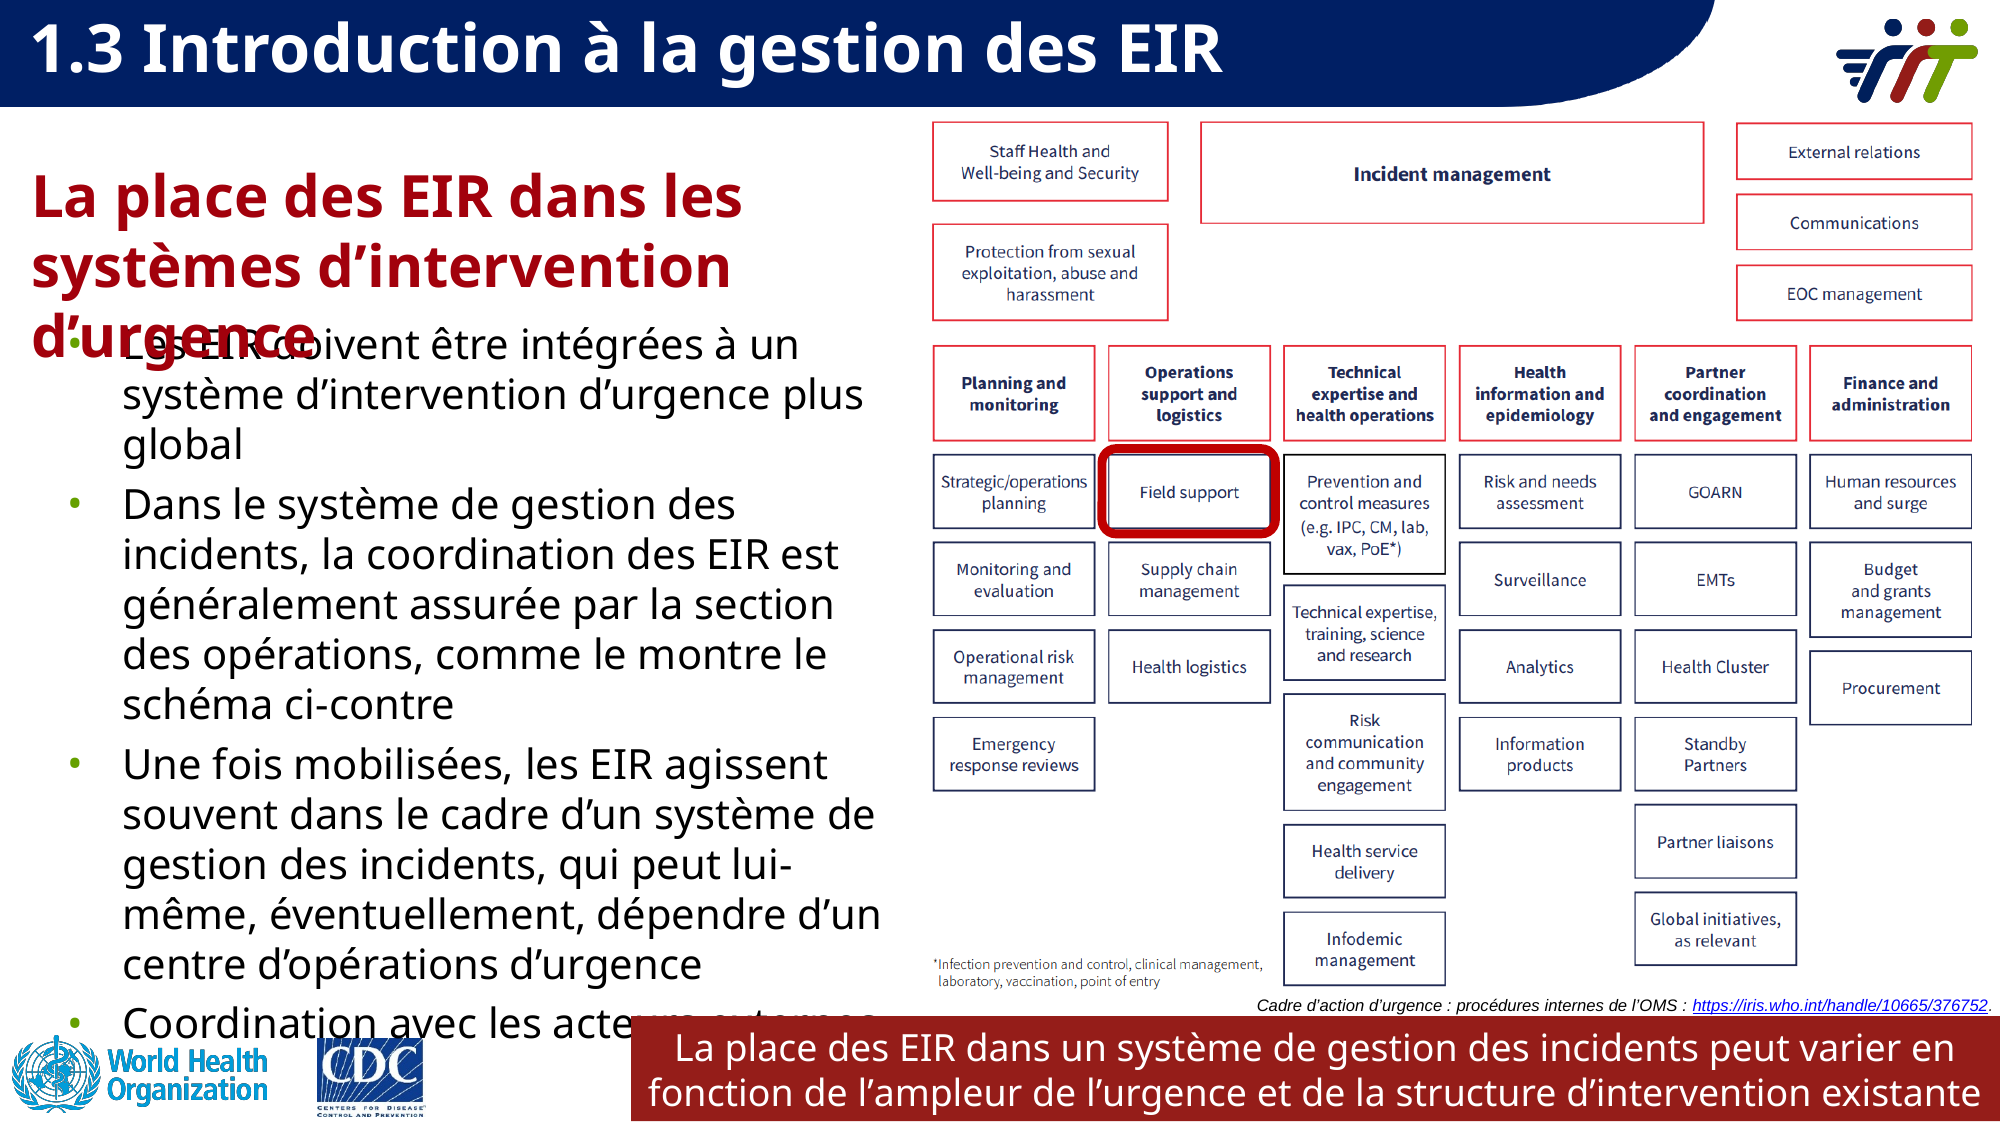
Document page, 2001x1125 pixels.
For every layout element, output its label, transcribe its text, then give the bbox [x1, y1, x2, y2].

picture [40, 1062, 47, 1070]
picture [0, 0, 1717, 107]
picture [12, 1083, 48, 1113]
text_box 1.3 Introduction à la gestion des EIR [22, 7, 1534, 110]
picture [36, 1088, 78, 1105]
picture [30, 1083, 37, 1091]
picture [46, 1056, 54, 1062]
picture [71, 1055, 90, 1091]
text_box Cadre d’action d’urgence : procédures internes de l’OMS : https://iris.who.int/handle/10665/376752. [1101, 987, 2000, 1023]
picture [921, 19, 1979, 1002]
text_box La place des EIR dans les systèmes d’intervention d’urgence [23, 152, 921, 378]
picture [64, 1055, 267, 1113]
text_box Les EIR doivent être intégrées à un système d’intervention d’urgence plus global Dans le système de gestion des incidents, la coordination des EIR est généralement assurée par la section des opérations, comme le montre le schéma ci-contre Une fois mobilisées, les EIR agissent souvent dans le cadre d’un système de gestion des incidents, qui peut lui-même, éventuellement, dépendre dʼun centre d’opérations d’urgence Coordination avec les acteurs externes [0, 310, 899, 1055]
picture [50, 1108, 62, 1113]
picture [22, 1062, 26, 1077]
text_box La place des EIR dans un système de gestion des incidents peut varier en fonction de lʼampleur de lʼurgence et de la structure dʼintervention existante [631, 1016, 2000, 1122]
picture [34, 1055, 43, 1078]
picture [12, 1055, 17, 1068]
picture [24, 1055, 36, 1087]
picture [317, 1055, 426, 1117]
picture [218, 1055, 229, 1063]
